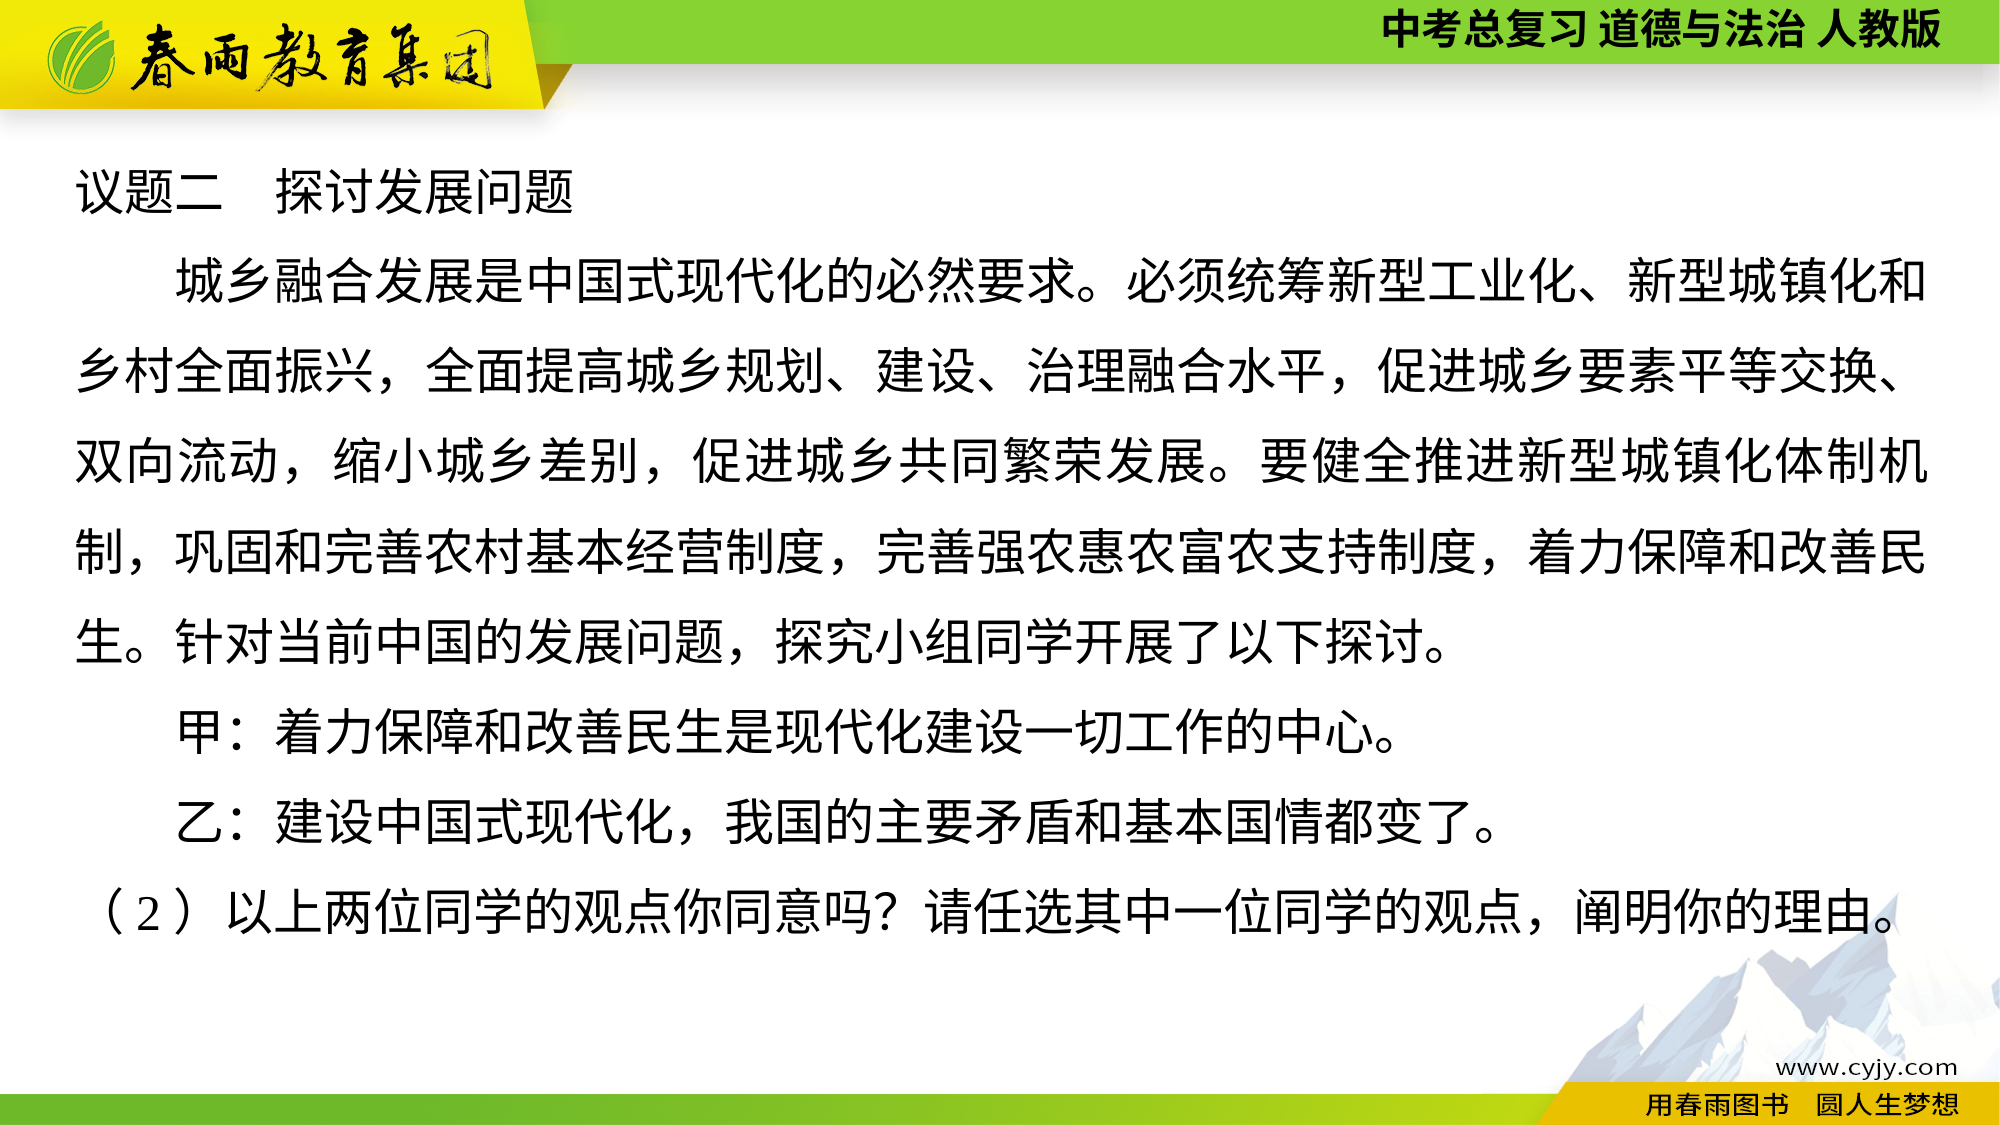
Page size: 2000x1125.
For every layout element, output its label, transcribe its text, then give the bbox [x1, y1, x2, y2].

picture [0, 0, 2000, 1125]
list 议题二 探讨发展问题 城乡融合发展是中国式现代化的必然要求。必须统筹新型工业化、新型城镇化和乡村全面振兴，全面提高城乡规划、建设、治理融合水平，促进城乡要素平等交换、双向流动，缩小城乡差别，促进城乡共同繁荣发展。要健全推进新型城镇化体制机制，巩固和完善农村基本经营制度，完善强农惠农富农支持制度，着力保障和改善民生。针对当前中国的发展问题，探究小组同学开展了以下探讨。 甲：着力保障和改善民生是现代化建设一切工作的中心。 乙：建设中国式现代化，我国的主要矛盾和基本国情都变了。 （2）以上两位同学的观点你同意吗？请任选其中一位同学的观点，阐明你的理由。 [59, 122, 1944, 944]
